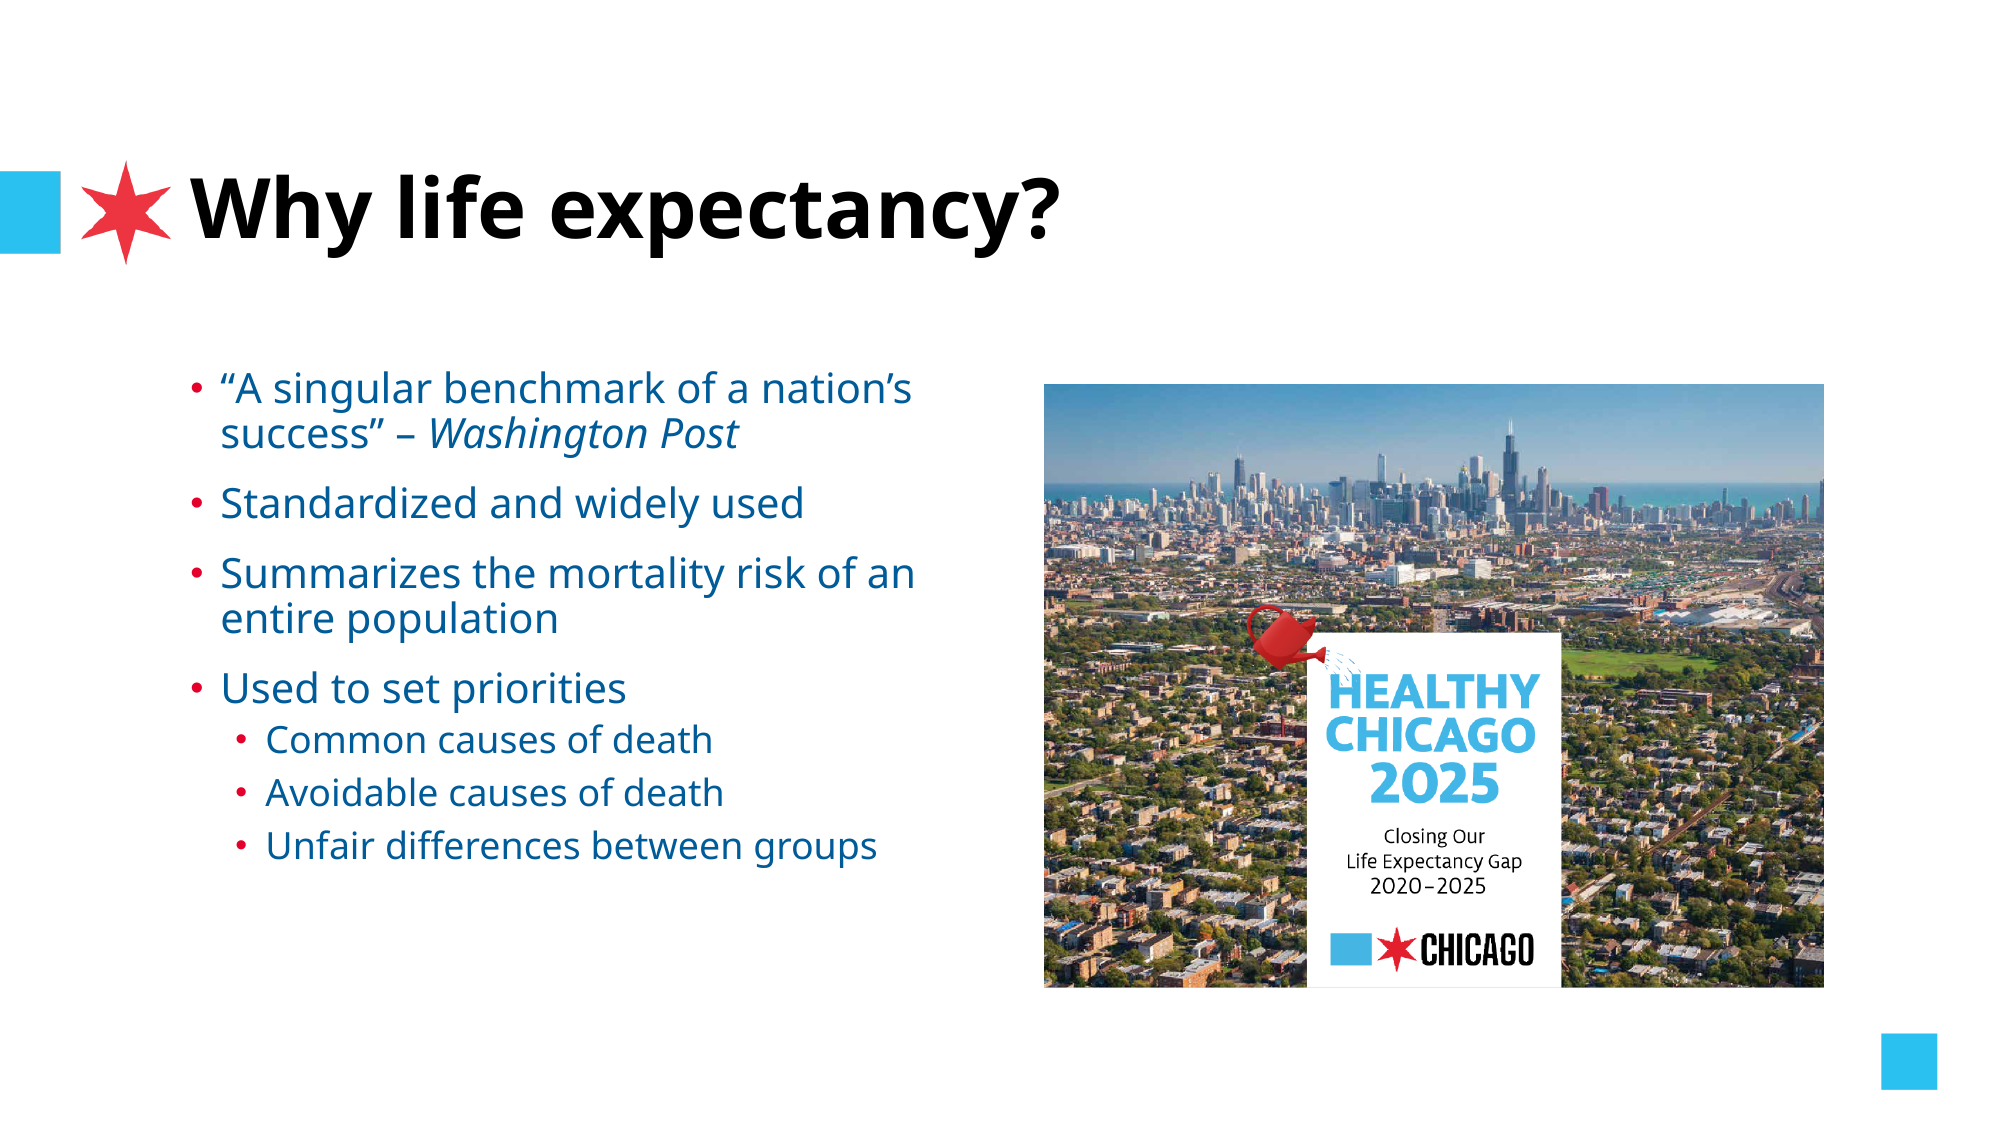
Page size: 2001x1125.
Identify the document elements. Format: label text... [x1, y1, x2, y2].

picture [1881, 1033, 1938, 1090]
list “A singular benchmark of a nation’s success” – Washington Post Standardized and widely used Summarizes the mortality risk of an entire population Used to set priorities Common causes of death Avoidable causes of death Unfair differences between groups [175, 360, 956, 1013]
title Why life expectancy? [175, 79, 1826, 344]
picture [0, 160, 171, 265]
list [1047, 388, 1823, 987]
